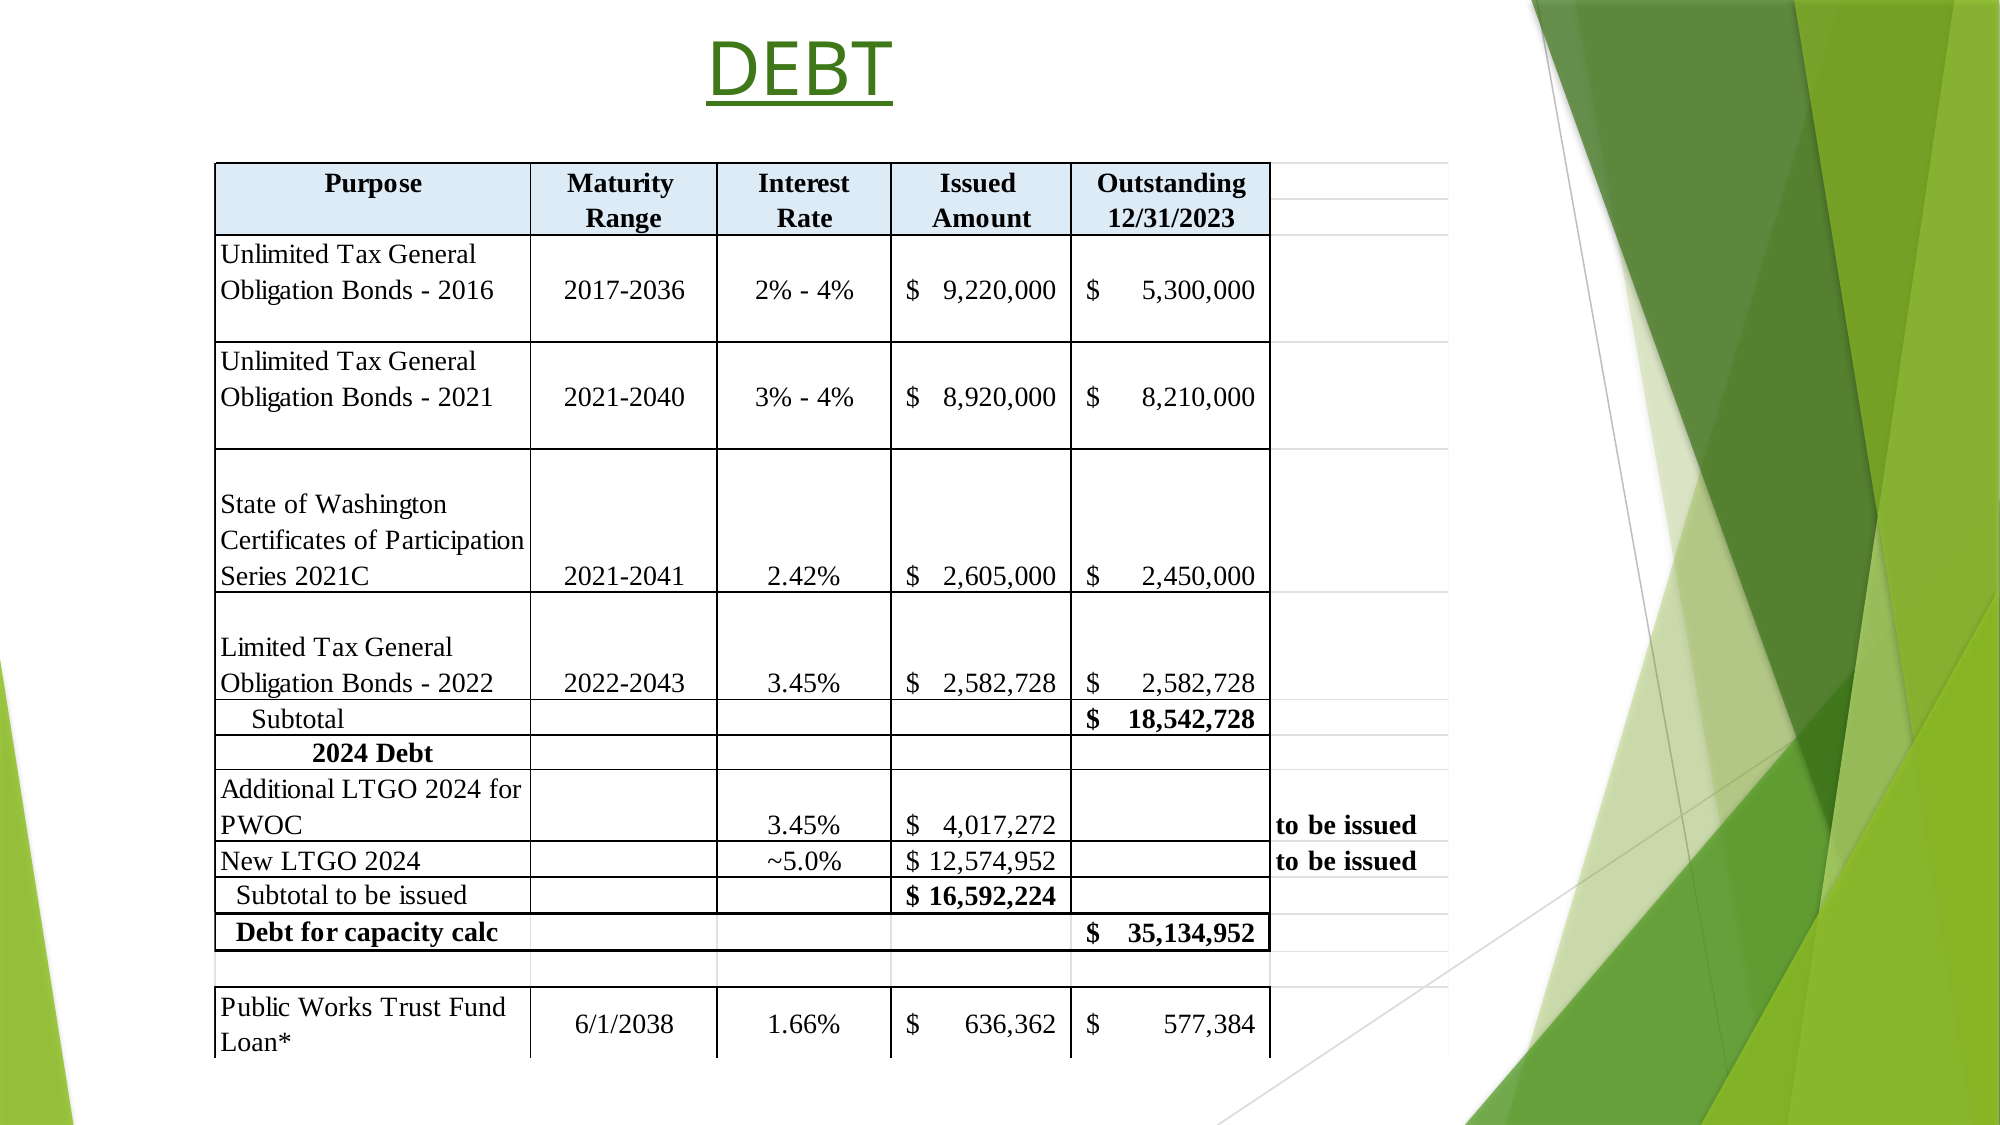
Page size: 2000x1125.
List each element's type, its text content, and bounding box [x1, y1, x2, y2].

title DEBT [37, 12, 1563, 138]
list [213, 161, 1451, 1060]
